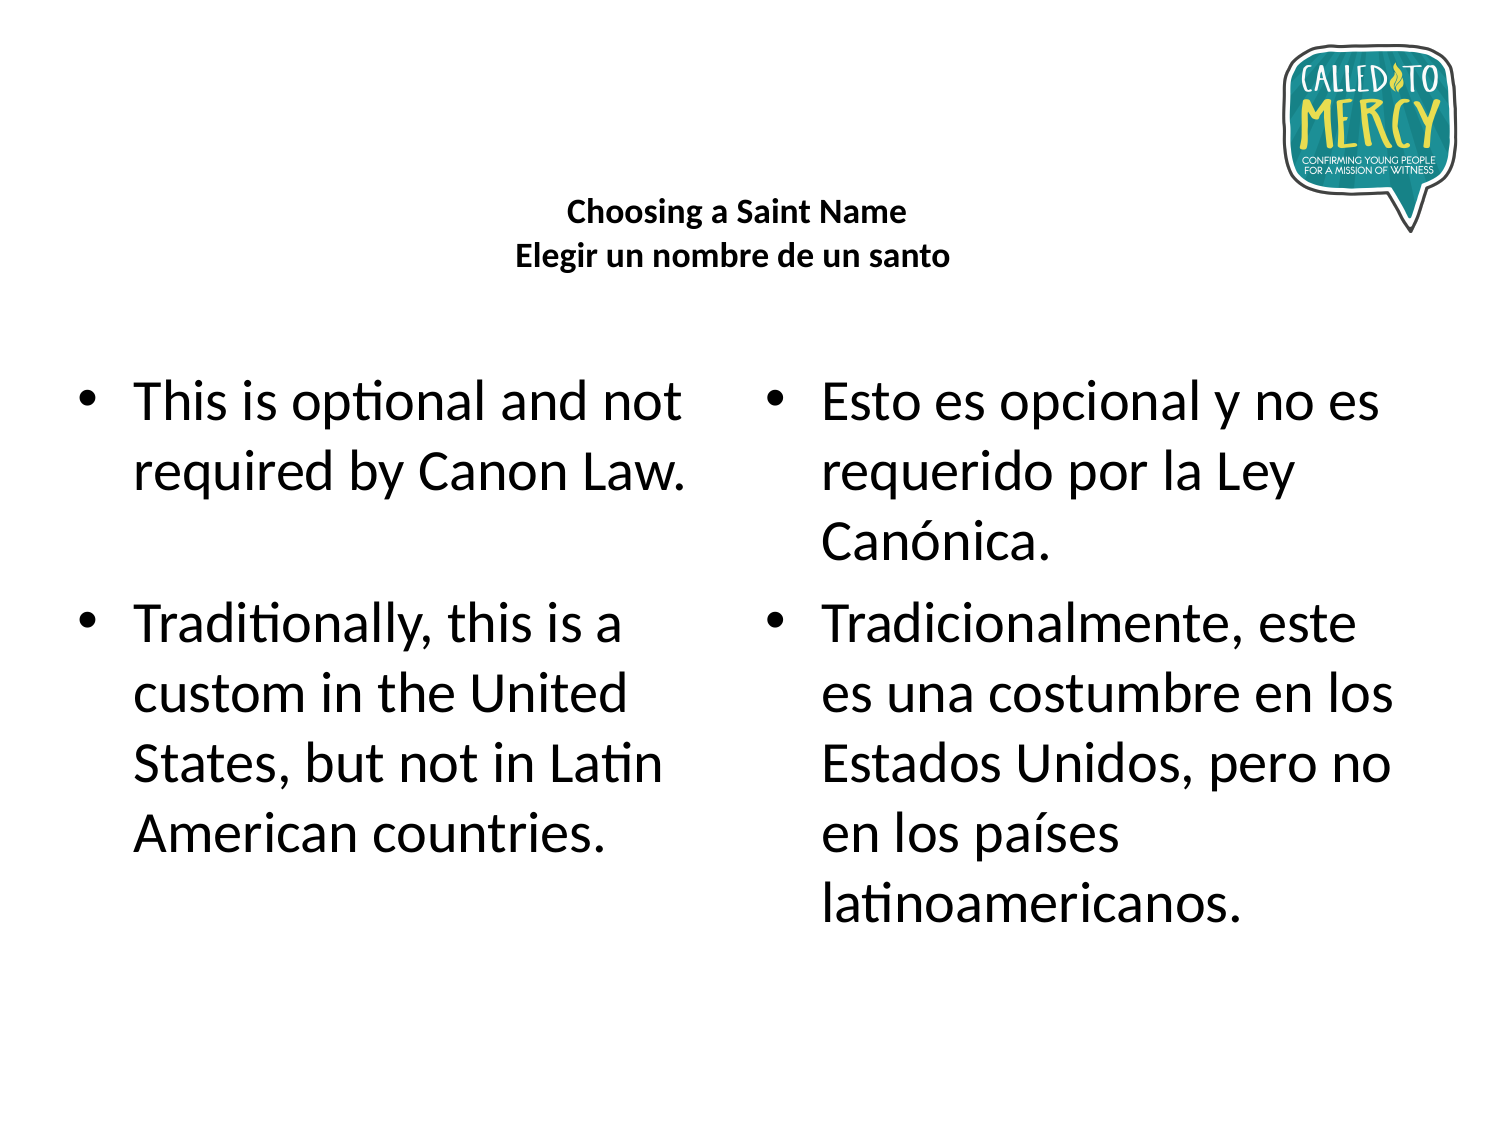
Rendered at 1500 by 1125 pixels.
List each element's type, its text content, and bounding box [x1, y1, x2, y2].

list This is optional and not required by Canon Law. Traditionally, this is a custom in the United States, but not in Latin American countries. [62, 354, 725, 1098]
title Choosing a Saint Name Elegir un nombre de un santo [62, 137, 1413, 325]
picture [1237, 44, 1500, 234]
list Esto es opcional y no es requerido por la Ley Canónica. Tradicionalmente, este es una costumbre en los Estados Unidos, pero no en los países latinoamericanos. [750, 354, 1413, 1098]
